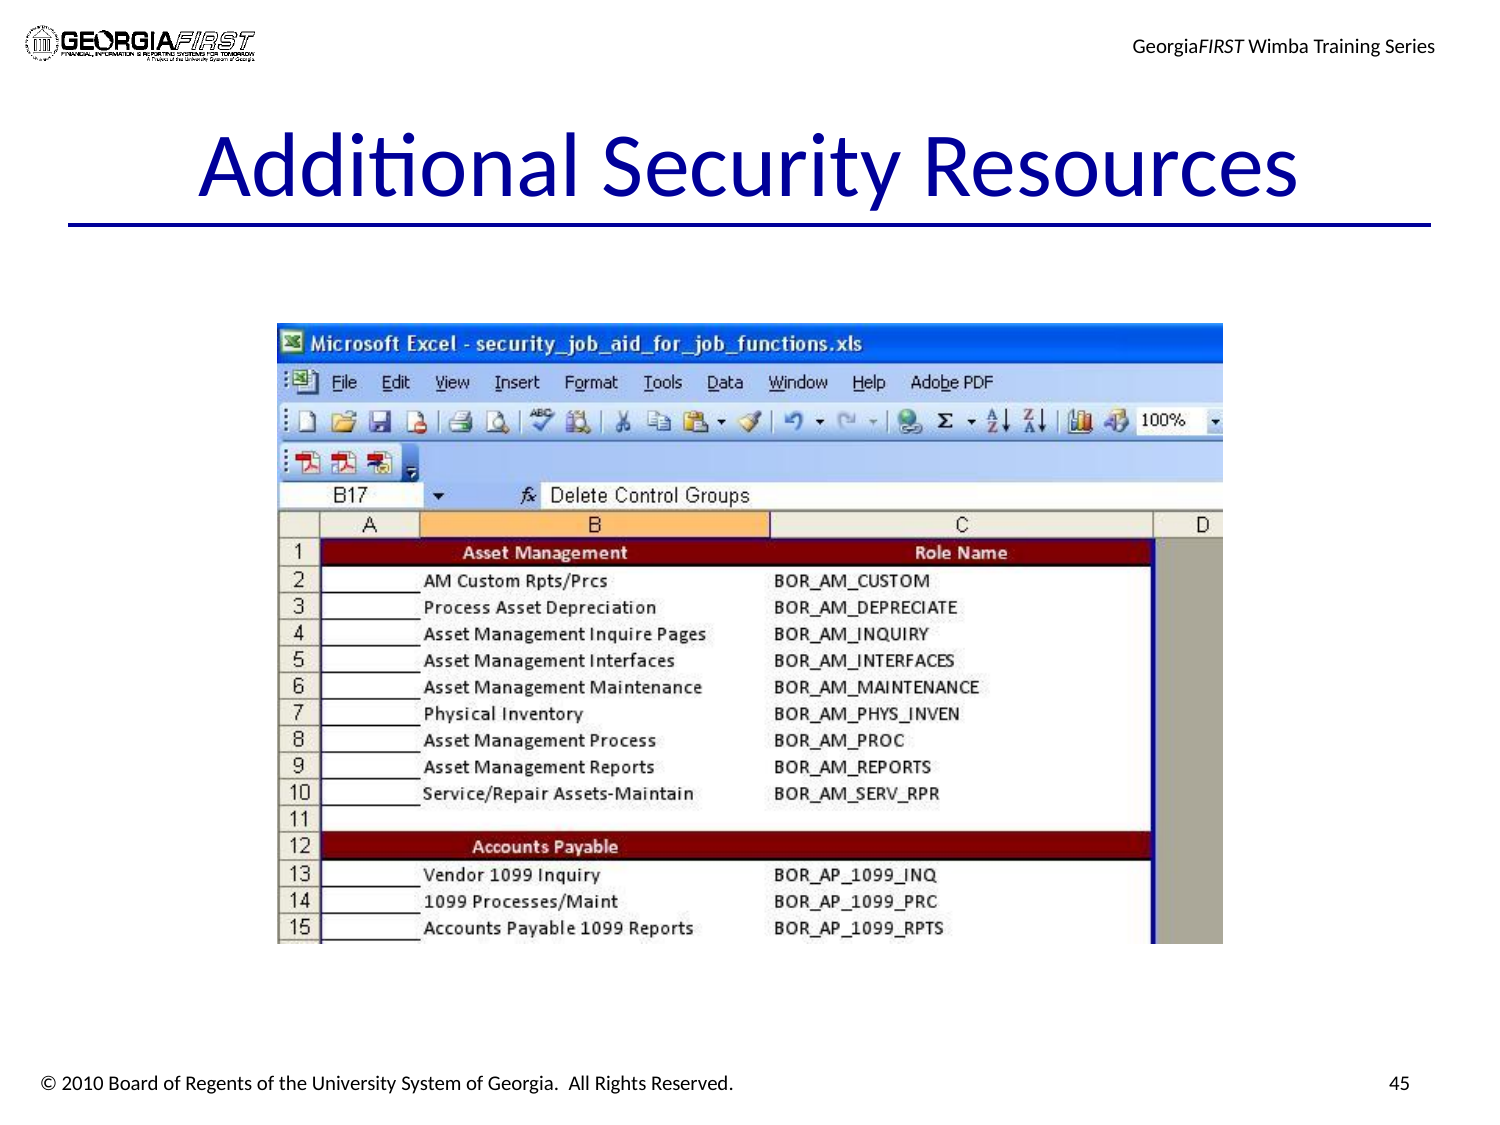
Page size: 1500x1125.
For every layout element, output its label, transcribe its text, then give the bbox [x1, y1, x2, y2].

title Additional Security Resources [75, 87, 1425, 233]
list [277, 323, 1223, 945]
picture [24, 24, 255, 63]
